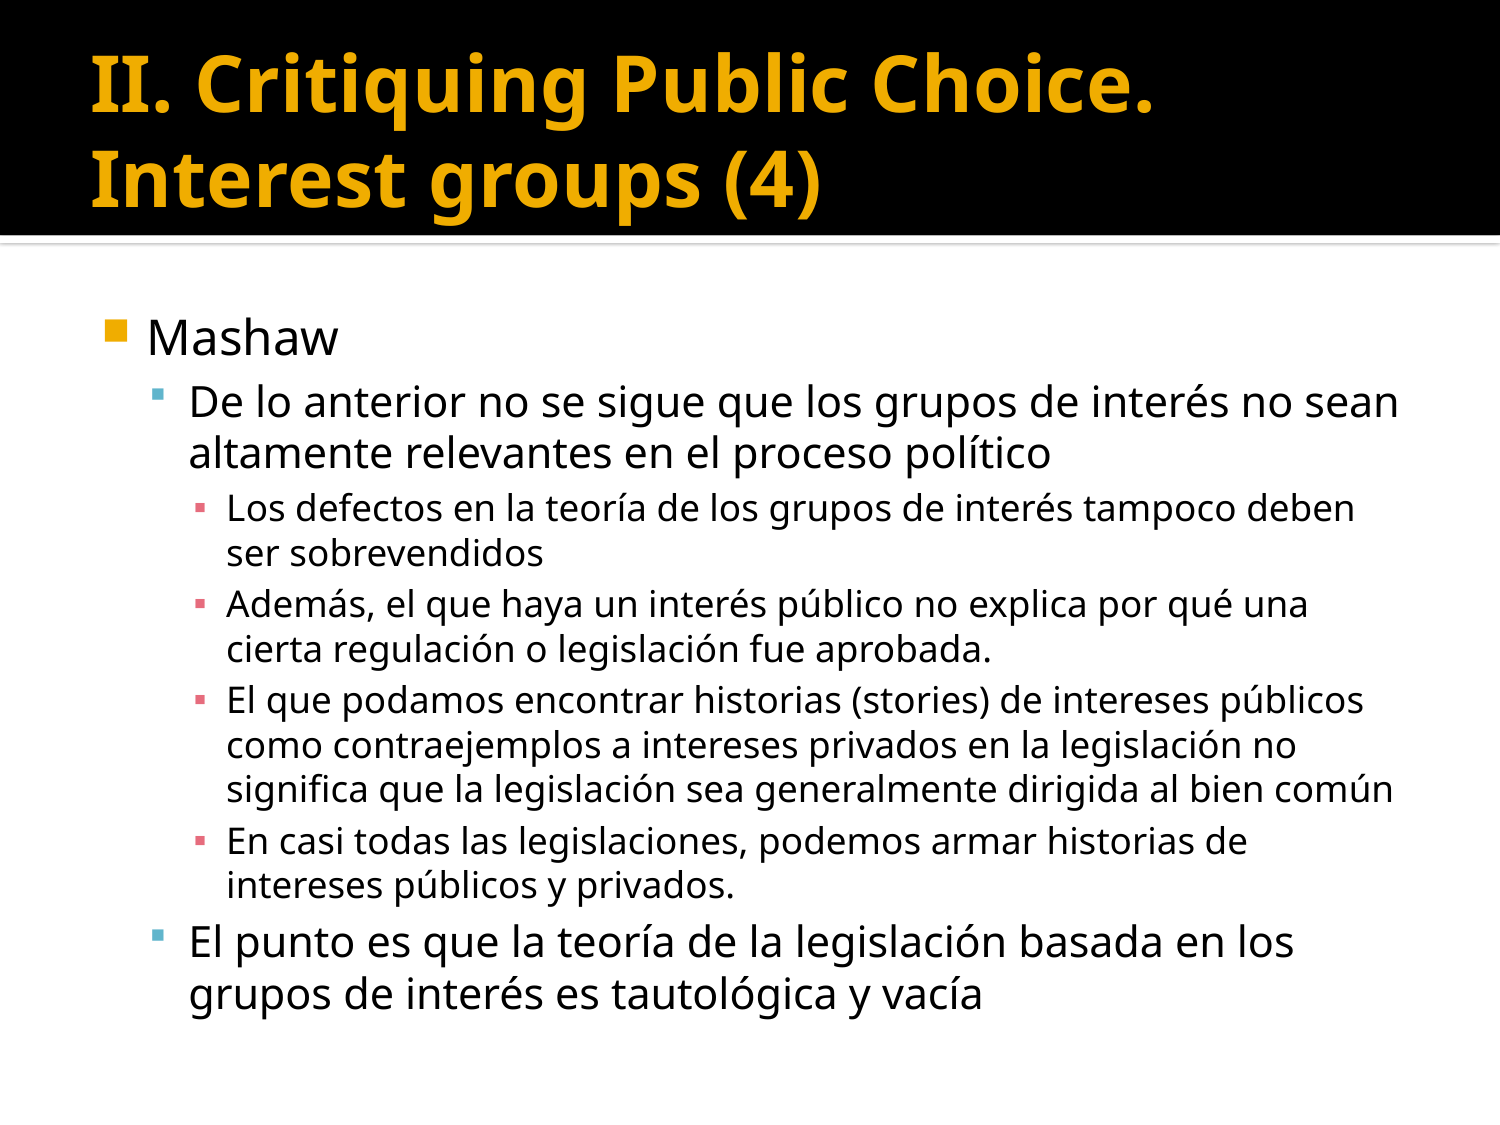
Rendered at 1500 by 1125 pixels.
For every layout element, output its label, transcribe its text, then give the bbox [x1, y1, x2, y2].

title II. Critiquing Public Choice. Interest groups (4) [75, 25, 1425, 231]
list Mashaw De lo anterior no se sigue que los grupos de interés no sean altamente relevantes en el proceso político Los defectos en la teoría de los grupos de interés tampoco deben ser sobrevendidos Además, el que haya un interés público no explica por qué una cierta regulación o legislación fue aprobada. El que podamos encontrar historias (stories) de intereses públicos como contraejemplos a intereses privados en la legislación no significa que la legislación sea generalmente dirigida al bien común En casi todas las legislaciones, podemos armar historias de intereses públicos y privados. El punto es que la teoría de la legislación basada en los grupos de interés es tautológica y vacía [75, 291, 1425, 1050]
